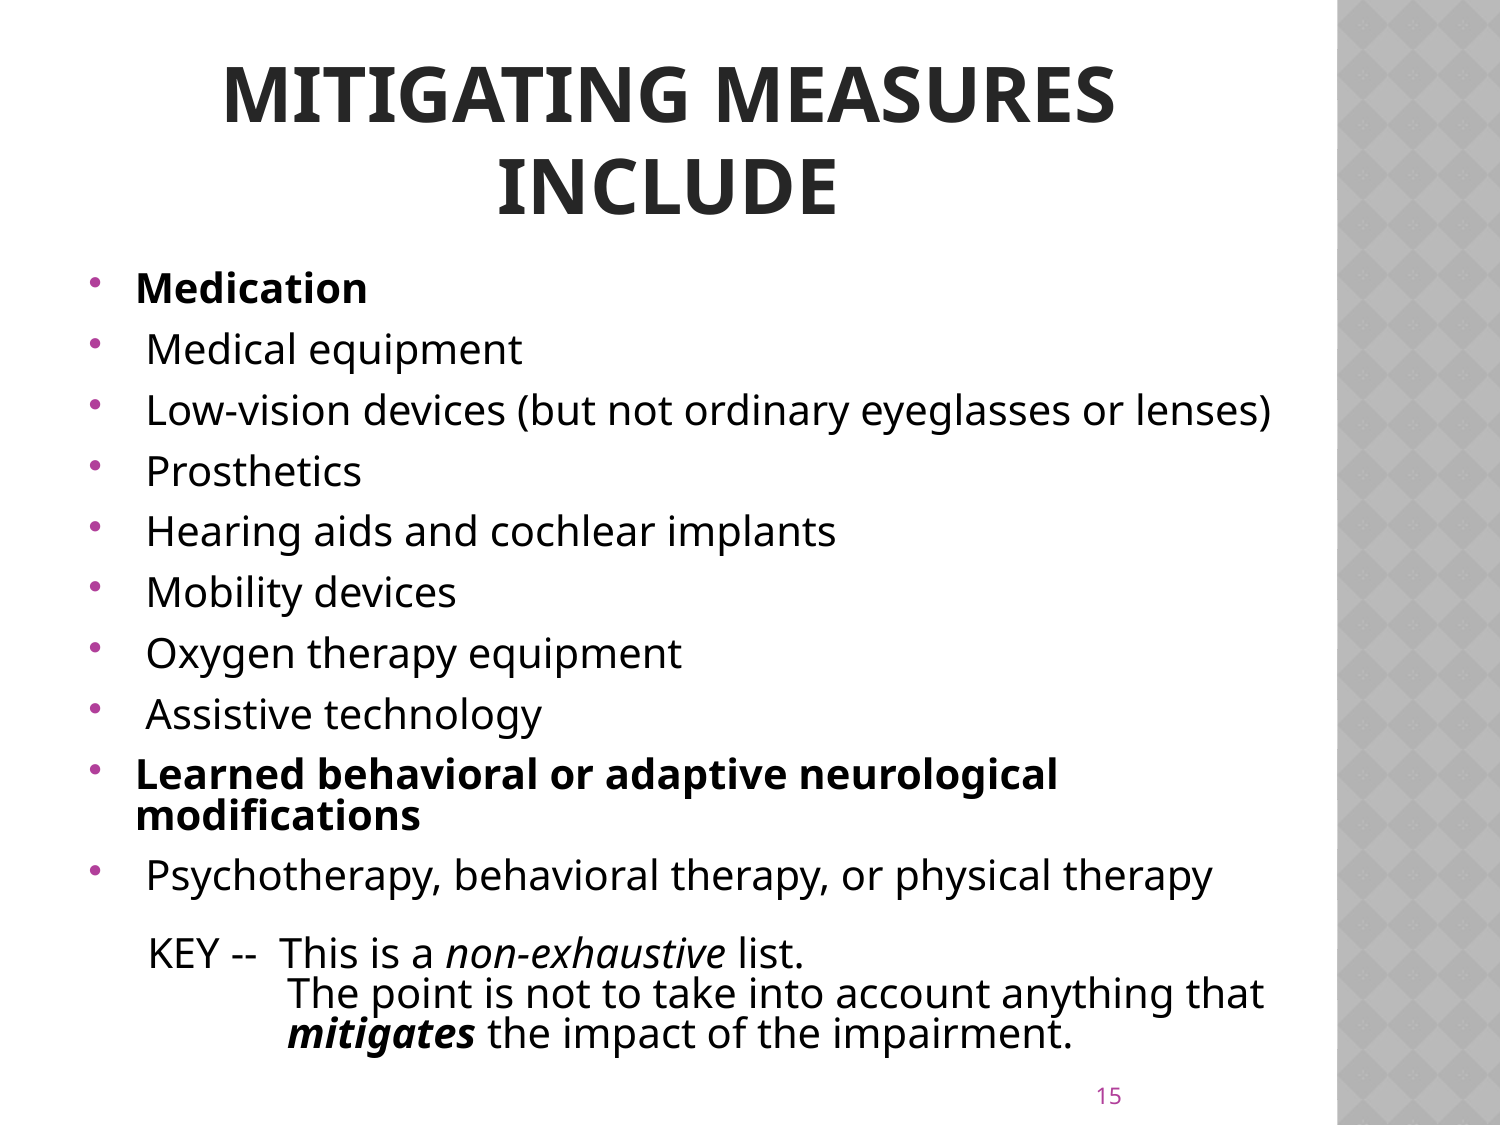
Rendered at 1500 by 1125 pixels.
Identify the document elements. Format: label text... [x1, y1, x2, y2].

list Medication Medical equipment Low-vision devices (but not ordinary eyeglasses or lenses) Prosthetics Hearing aids and cochlear implants Mobility devices Oxygen therapy equipment Assistive technology Learned behavioral or adaptive neurological modifications Psychotherapy, behavioral therapy, or physical therapy KEY -- This is a non-exhaustive list. The point is not to take into account anything that mitigates the impact of the impairment. [74, 263, 1311, 1060]
title mitigating measures include [74, 43, 1263, 230]
slide_number 15 [1025, 1075, 1123, 1113]
